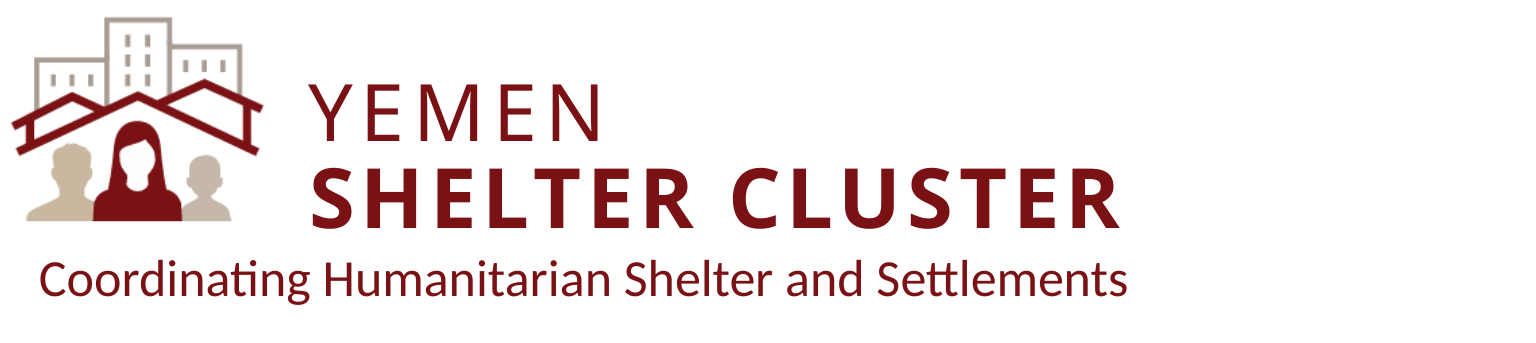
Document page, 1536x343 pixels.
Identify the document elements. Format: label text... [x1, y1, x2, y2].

text_box Coordinating Humanitarian Shelter and Settlements [24, 236, 1144, 315]
text_box YEMEN [293, 54, 1164, 165]
picture [2, 0, 270, 232]
text_box SHELTER CLUSTER [294, 138, 1201, 253]
